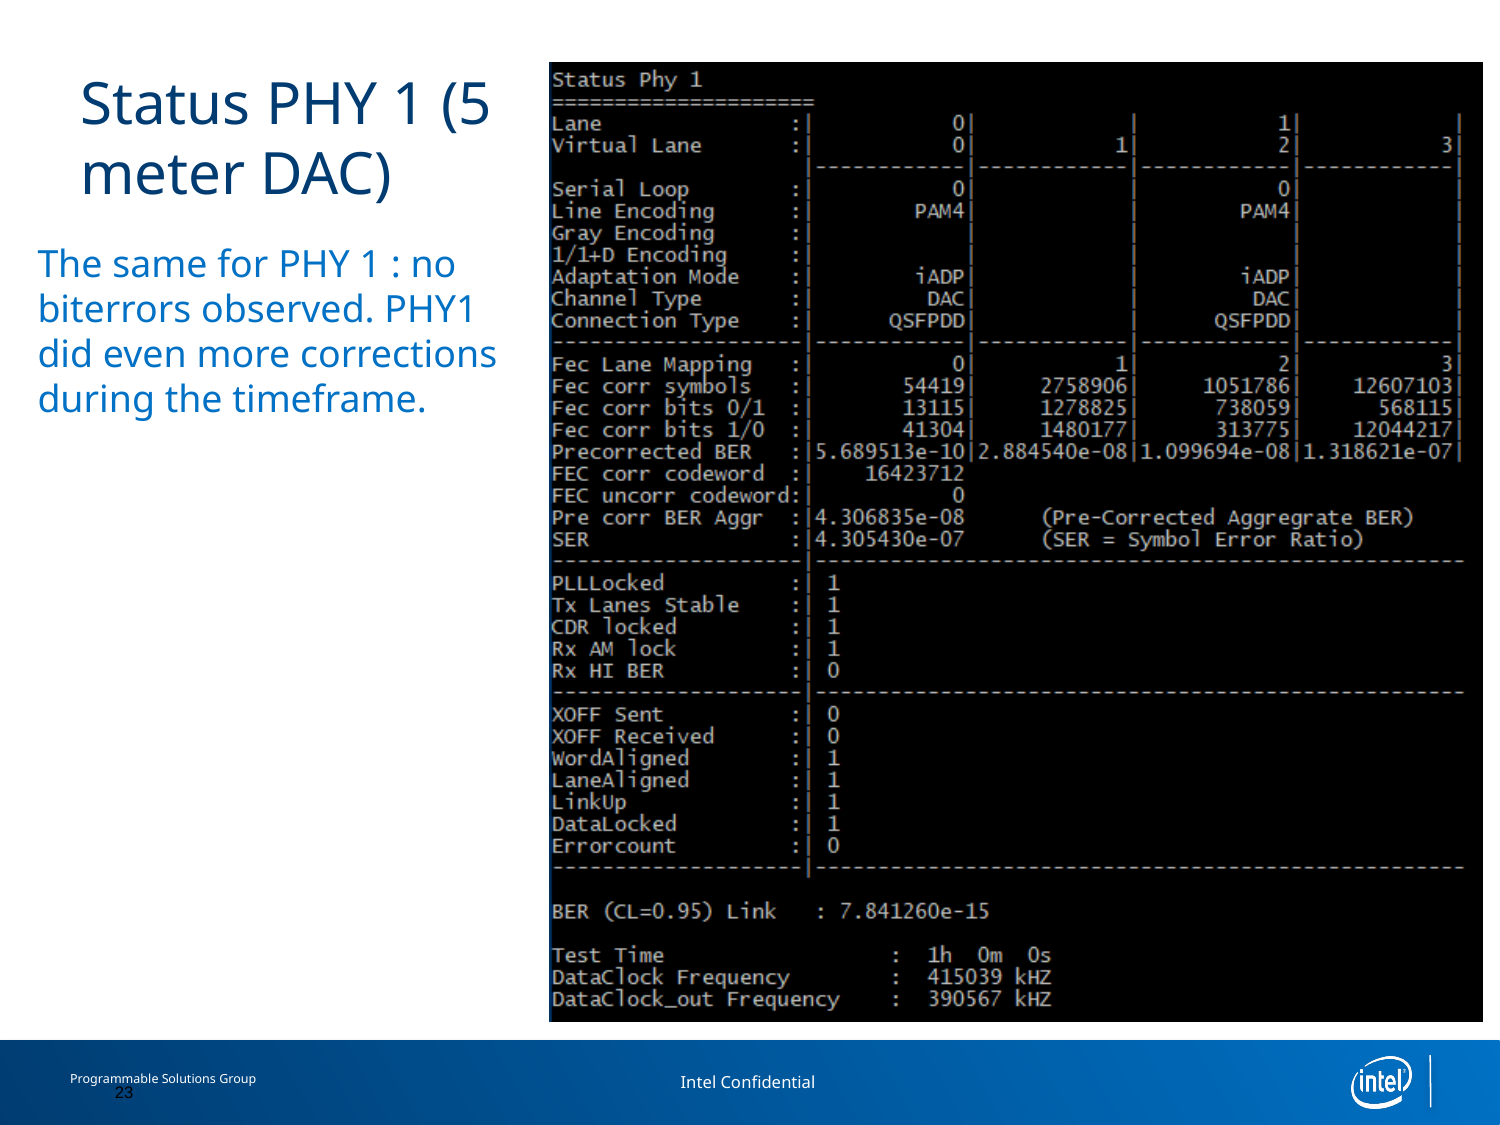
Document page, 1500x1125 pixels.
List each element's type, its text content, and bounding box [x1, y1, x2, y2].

text_box The same for PHY 1 : no biterrors observed. PHY1 did even more corrections during the timeframe. [37, 240, 500, 1008]
picture [549, 62, 1483, 1022]
title Status PHY 1 (5 meter DAC) [80, 65, 500, 194]
picture [1351, 1056, 1412, 1109]
slide_number 23 [19, 1069, 134, 1116]
